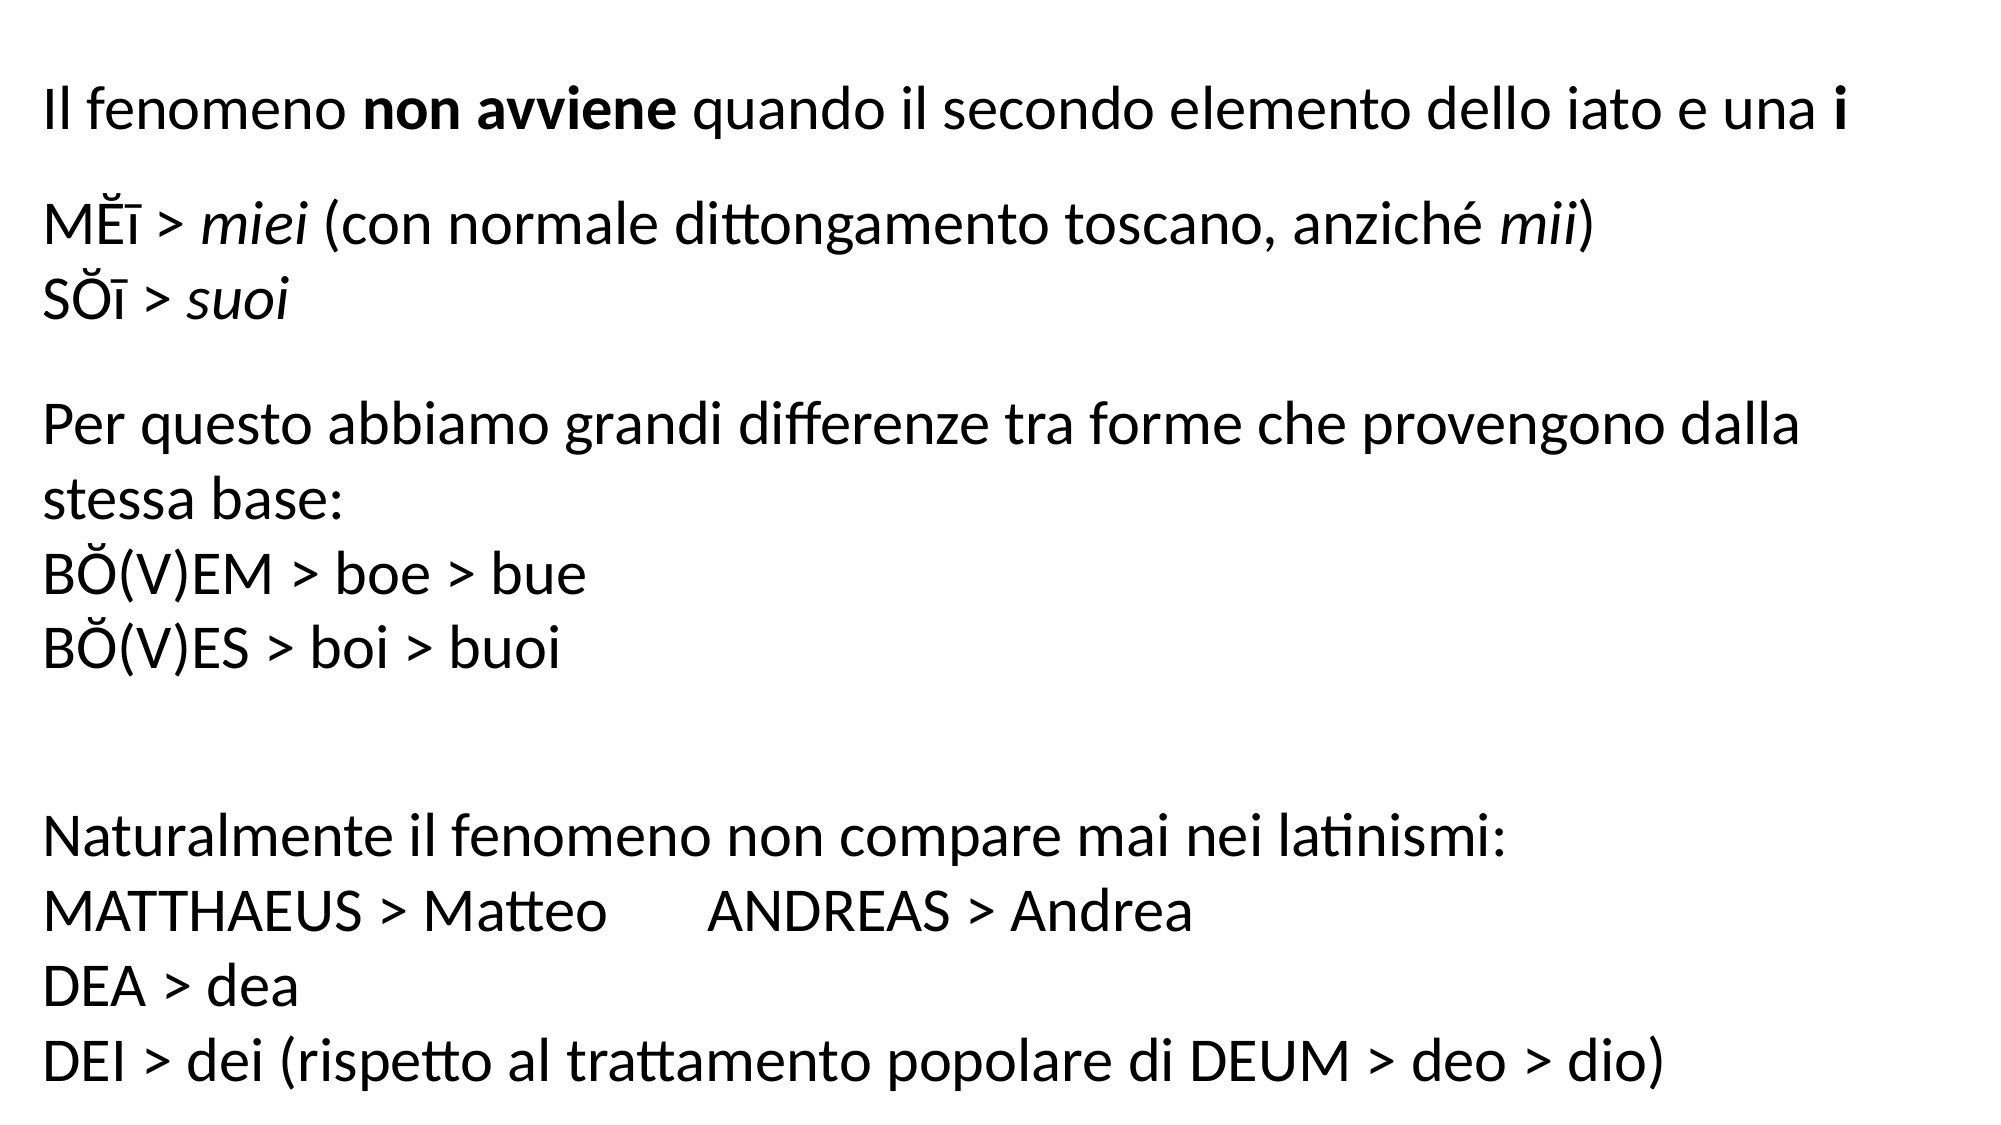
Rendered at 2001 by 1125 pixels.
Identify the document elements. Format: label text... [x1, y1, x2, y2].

text_box Naturalmente il fenomeno non compare mai nei latinismi: MATTHAEUS > Matteo ANDREAS > Andrea DEA > dea DEI > dei (rispetto al trattamento popolare di DEUM > deo > dio) [27, 786, 1932, 1102]
text_box Il fenomeno non avviene quando il secondo elemento dello iato e una i MĔī > miei (con normale dittongamento toscano, anziché mii) SŎī > suoi Per questo abbiamo grandi differenze tra forme che provengono dalla stessa base: BŎ(V)EM > boe > bue BŎ(V)ES > boi > buoi [27, 59, 1973, 689]
